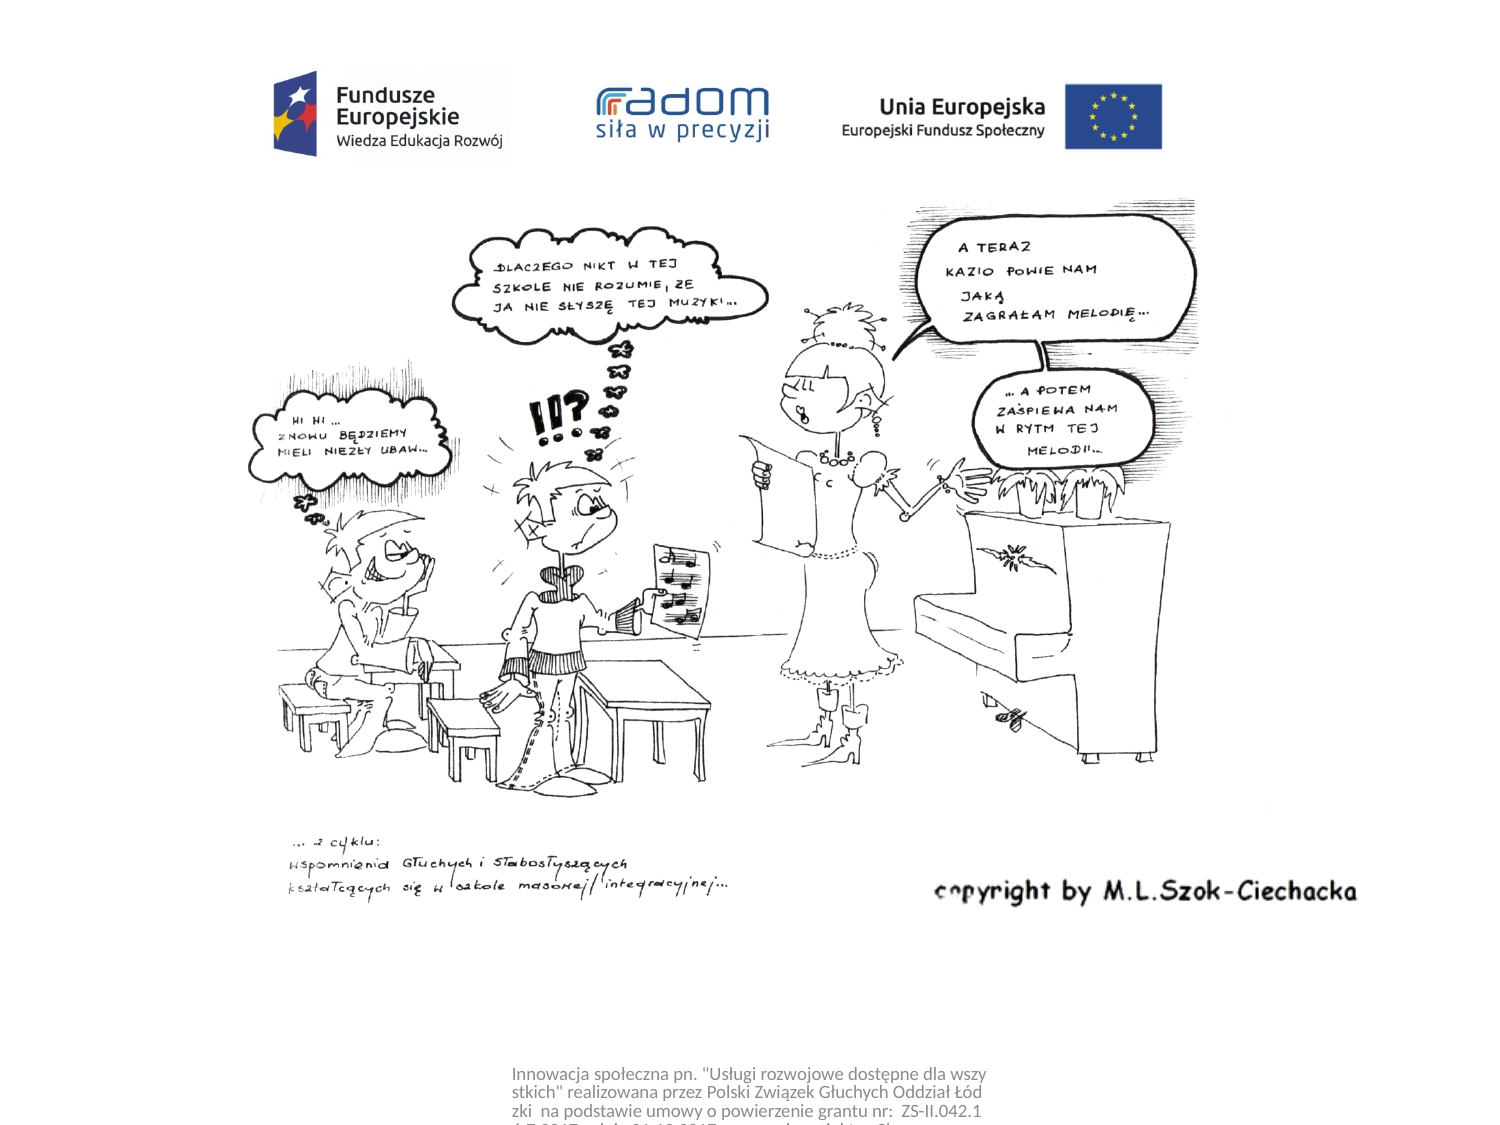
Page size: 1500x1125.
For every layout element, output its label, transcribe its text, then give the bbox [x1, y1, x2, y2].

picture [227, 192, 1367, 933]
picture [267, 61, 1183, 171]
footer Innowacja społeczna pn. "Usługi rozwojowe dostępne dla wszystkich" realizowana przez Polski Związek Głuchych Oddział Łódzki na podstawie umowy o powierzenie grantu nr: ZS-II.042.16.7.2017 z dnia 21.12.2017 w ramach projektu „Chcemy pracować – innowacje w zakresie usług opiekuńczych dla osób zależnych” realizowanego przez Gminę Miasta Radomia w ramach programu Operacyjnego Wiedza Edukacja Rozwój 2014-2020 współfinansowanego ze środków Europejskiego Funduszu Społecznego IV Oś Priorytetowa POWER, Działanie 4.1: Innowacje społeczne [496, 1042, 1004, 1103]
